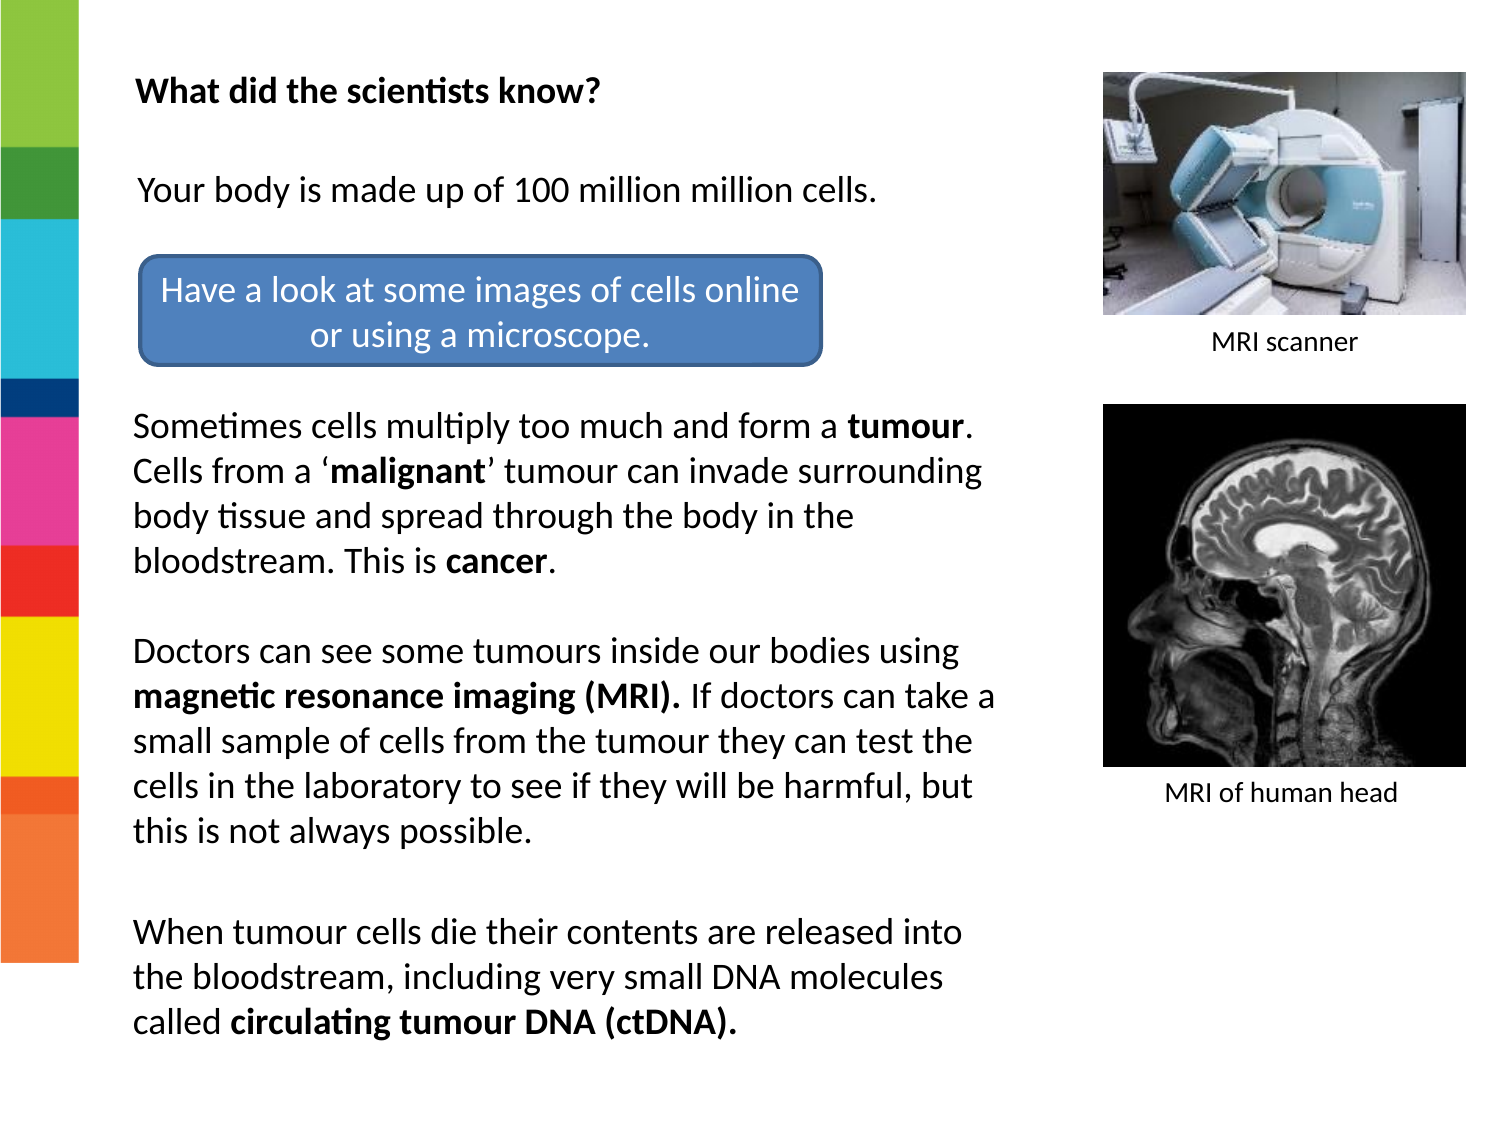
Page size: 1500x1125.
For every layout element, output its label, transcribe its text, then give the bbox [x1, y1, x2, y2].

picture [1103, 72, 1467, 315]
text_box MRI scanner [1196, 323, 1374, 365]
text_box Sometimes cells multiply too much and form a tumour. Cells from a ‘malignant’ tumour can invade surrounding body tissue and spread through the body in the bloodstream. This is cancer. [118, 394, 1063, 589]
text_box Your body is made up of 100 million million cells. [122, 157, 894, 218]
text_box When tumour cells die their contents are released into the bloodstream, including very small DNA molecules called circulating tumour DNA (ctDNA). [118, 899, 1016, 1049]
text_box What did the scientists know? [120, 58, 618, 119]
text_box Have a look at some images of cells online or using a microscope. [138, 254, 824, 367]
picture [1103, 404, 1466, 767]
text_box MRI of human head [1149, 775, 1421, 817]
picture [1, 0, 78, 962]
text_box Doctors can see some tumours inside our bodies using magnetic resonance imaging (MRI). If doctors can take a small sample of cells from the tumour they can test the cells in the laboratory to see if they will be harmful, but this is not always possible. [118, 618, 1016, 859]
